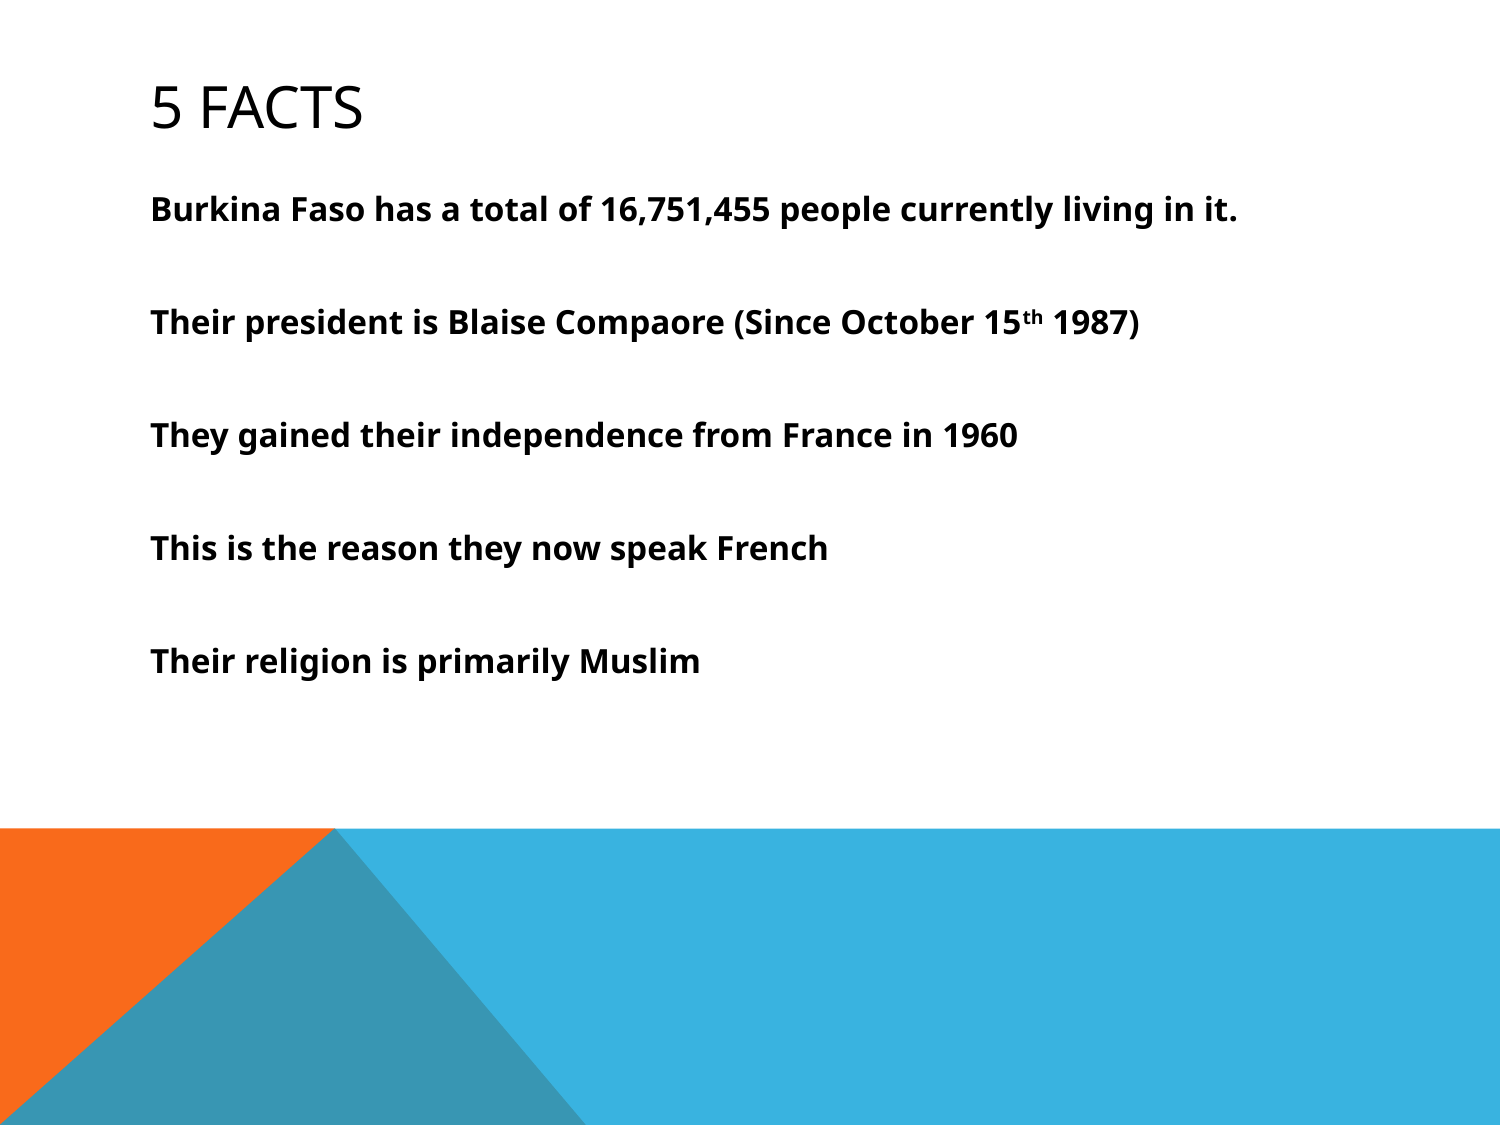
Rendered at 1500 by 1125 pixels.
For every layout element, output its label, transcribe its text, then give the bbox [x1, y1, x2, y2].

list Burkina Faso has a total of 16,751,455 people currently living in it. Their president is Blaise Compaore (Since October 15th 1987) They gained their independence from France in 1960 This is the reason they now speak French Their religion is primarily Muslim [135, 180, 1369, 768]
title 5 facts [135, 60, 1369, 150]
